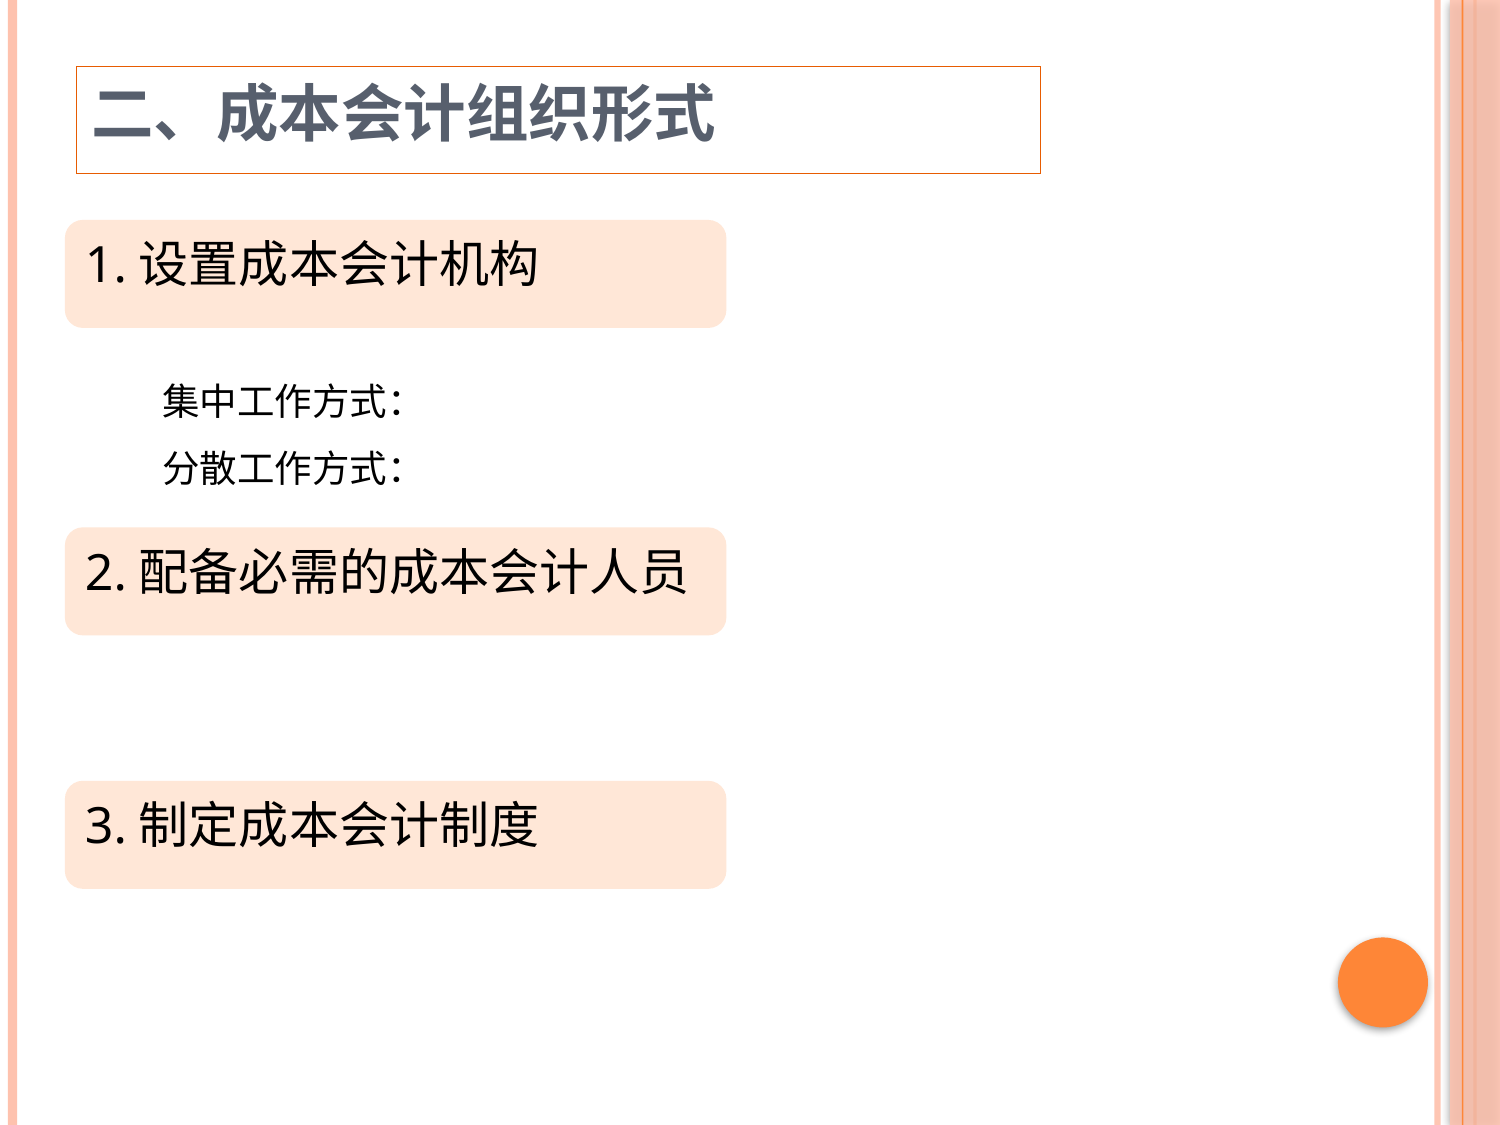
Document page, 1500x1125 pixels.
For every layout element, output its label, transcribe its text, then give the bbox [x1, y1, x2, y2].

text_box 3.制定成本会计制度 [64, 780, 727, 889]
text_box 集中工作方式： 分散工作方式： [147, 370, 750, 498]
text_box 2.配备必需的成本会计人员 [64, 527, 727, 636]
text_box 二、成本会计组织形式 [76, 66, 1041, 174]
text_box 1.设置成本会计机构 [64, 219, 727, 328]
